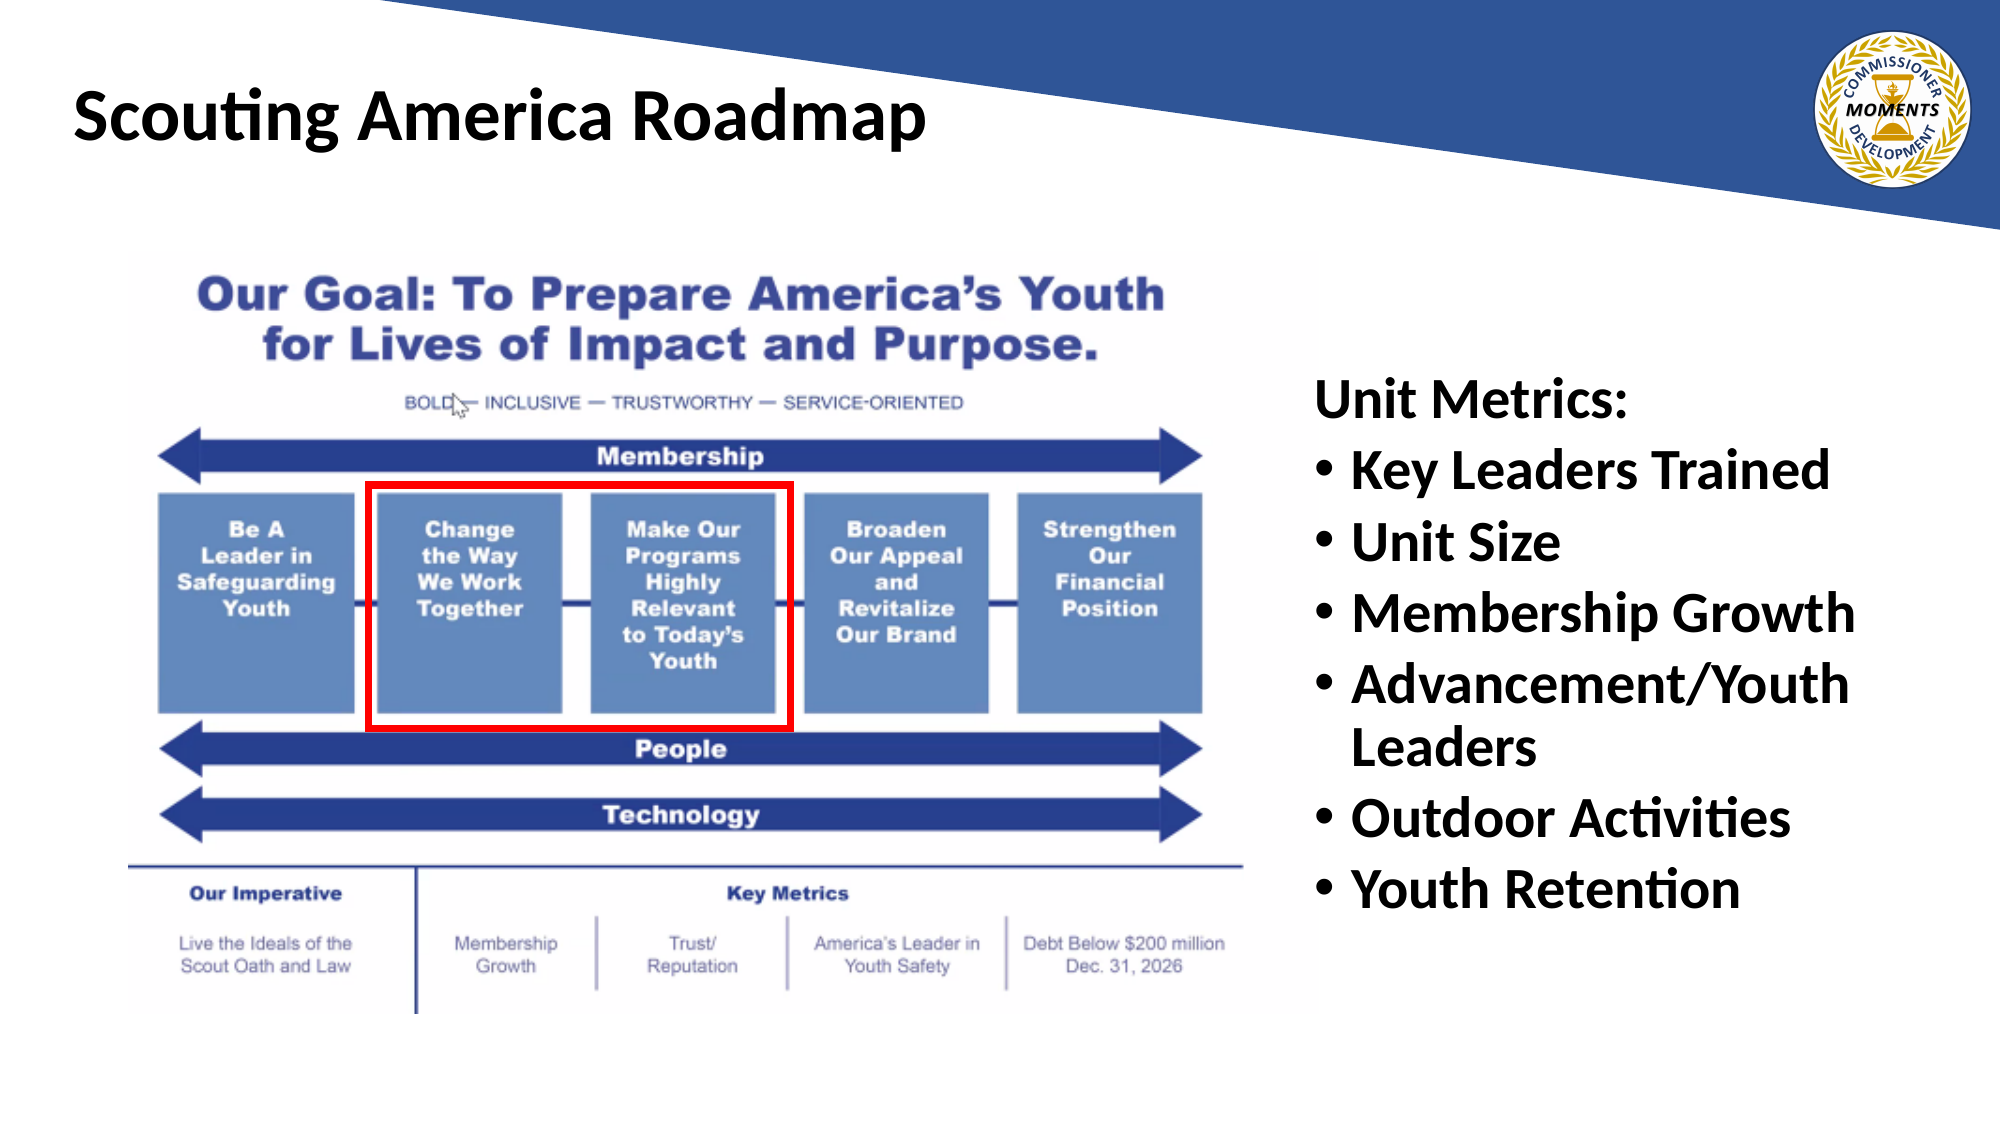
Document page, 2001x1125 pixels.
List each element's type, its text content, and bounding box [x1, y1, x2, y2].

text_box Unit Metrics: Key Leaders Trained Unit Size Membership Growth Advancement/Youth Leaders Outdoor Activities Youth Retention [1319, 361, 1872, 971]
picture [128, 251, 1319, 1014]
text_box Scouting America Roadmap [58, 57, 944, 163]
picture [1813, 30, 1972, 189]
